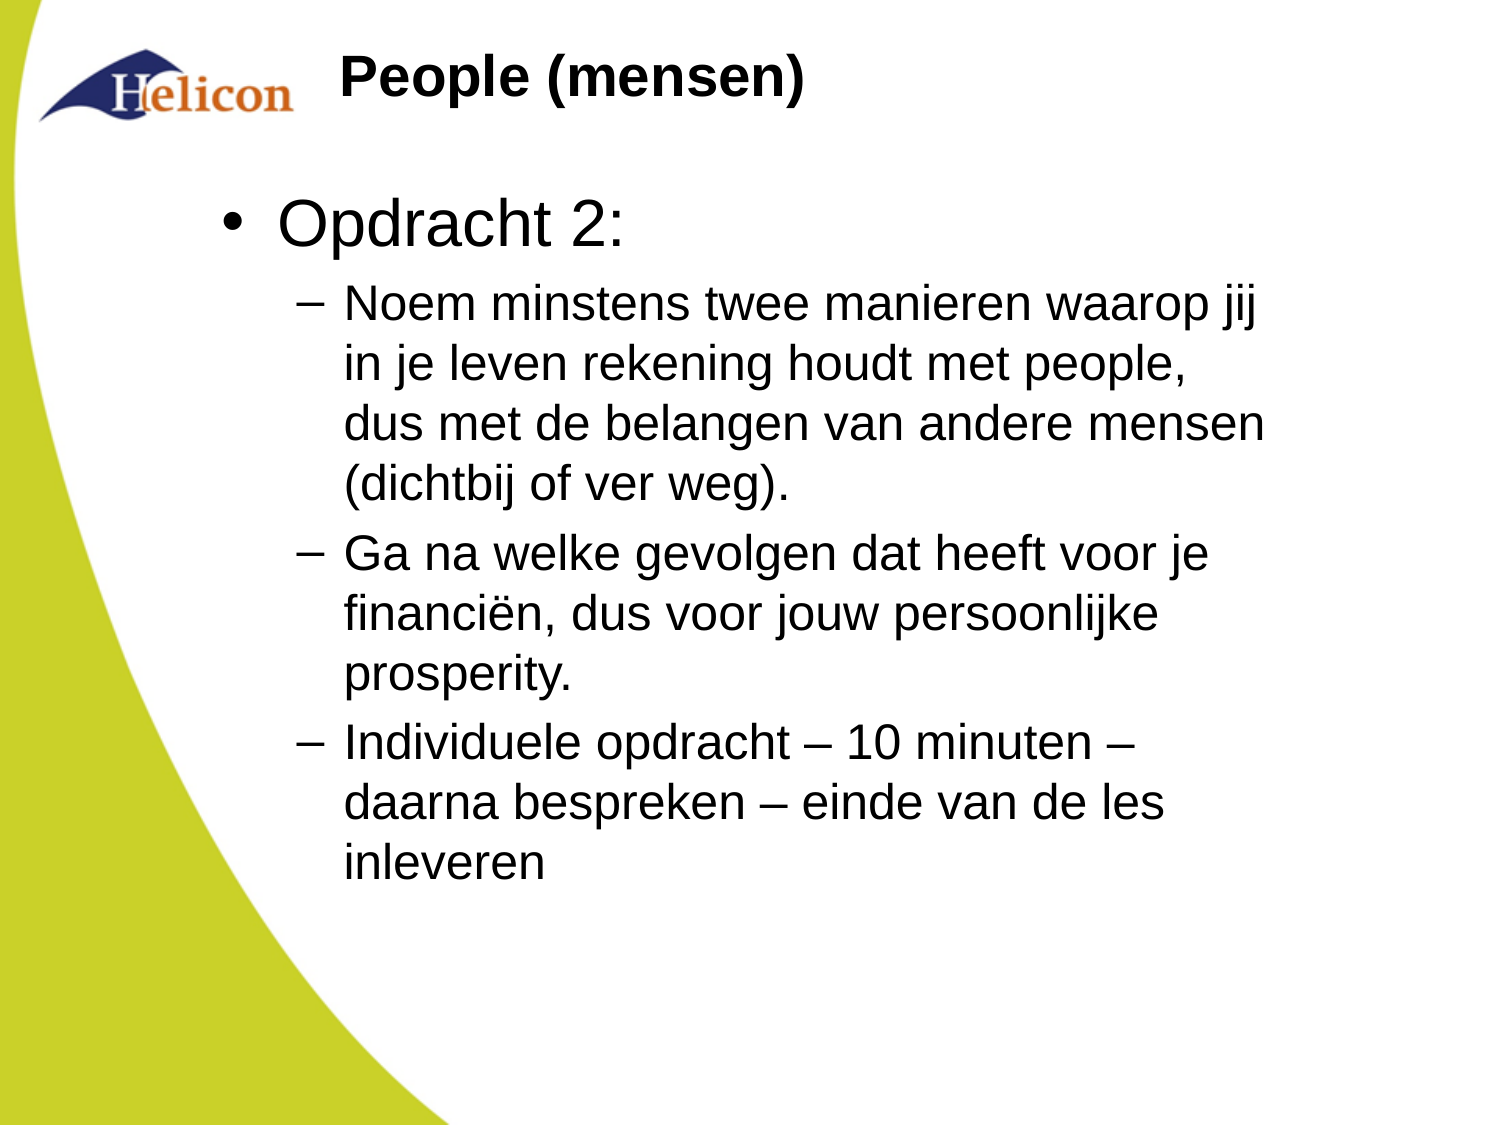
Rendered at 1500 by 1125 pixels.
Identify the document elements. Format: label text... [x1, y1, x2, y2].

title People (mensen) [324, 54, 1415, 161]
picture [0, 0, 1500, 1125]
list Opdracht 2: Noem minstens twee manieren waarop jij in je leven rekening houdt met people, dus met de belangen van andere mensen (dichtbij of ver weg). Ga na welke gevolgen dat heeft voor je financiën, dus voor jouw persoonlijke prosperity. Individuele opdracht – 10 minuten – daarna bespreken – einde van de les inleveren [206, 172, 1296, 740]
